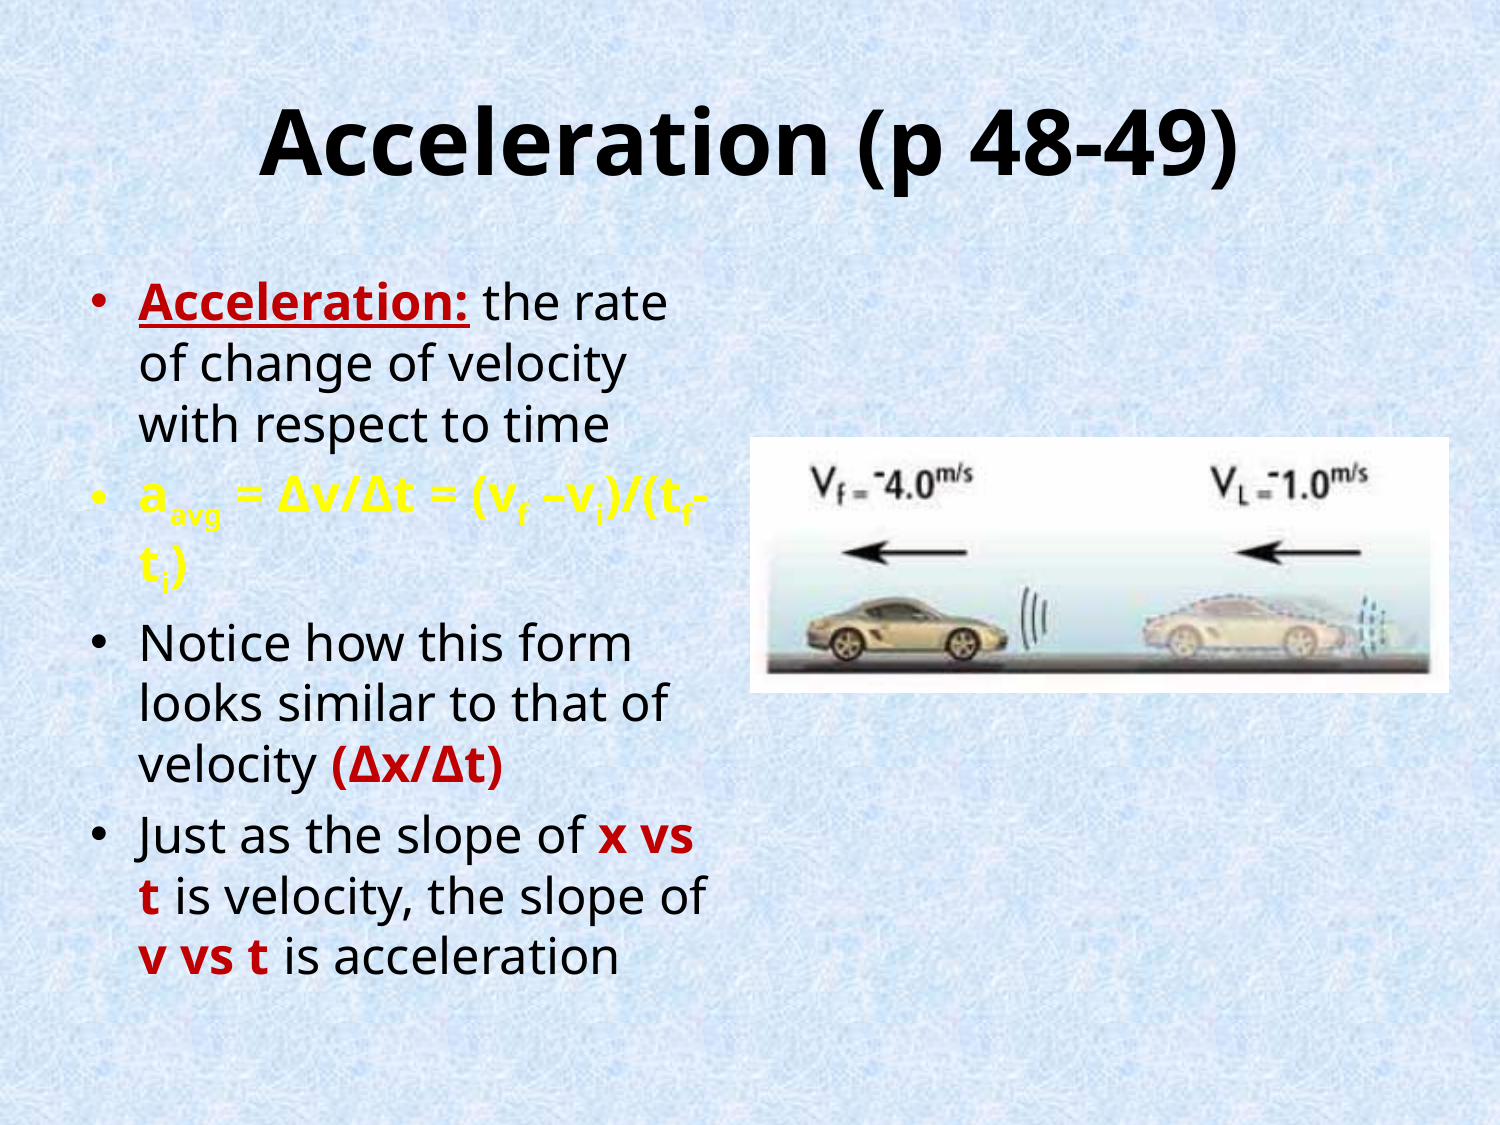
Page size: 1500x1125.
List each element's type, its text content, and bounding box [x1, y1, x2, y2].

picture [0, 0, 1500, 1125]
title Acceleration (p 48-49) [75, 45, 1425, 233]
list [749, 437, 1449, 693]
list Acceleration: the rate of change of velocity with respect to time aavg = Δv/Δt = (vf –vi)/(tf-ti) Notice how this form looks similar to that of velocity (Δx/Δt) Just as the slope of x vs t is velocity, the slope of v vs t is acceleration [75, 262, 738, 1005]
